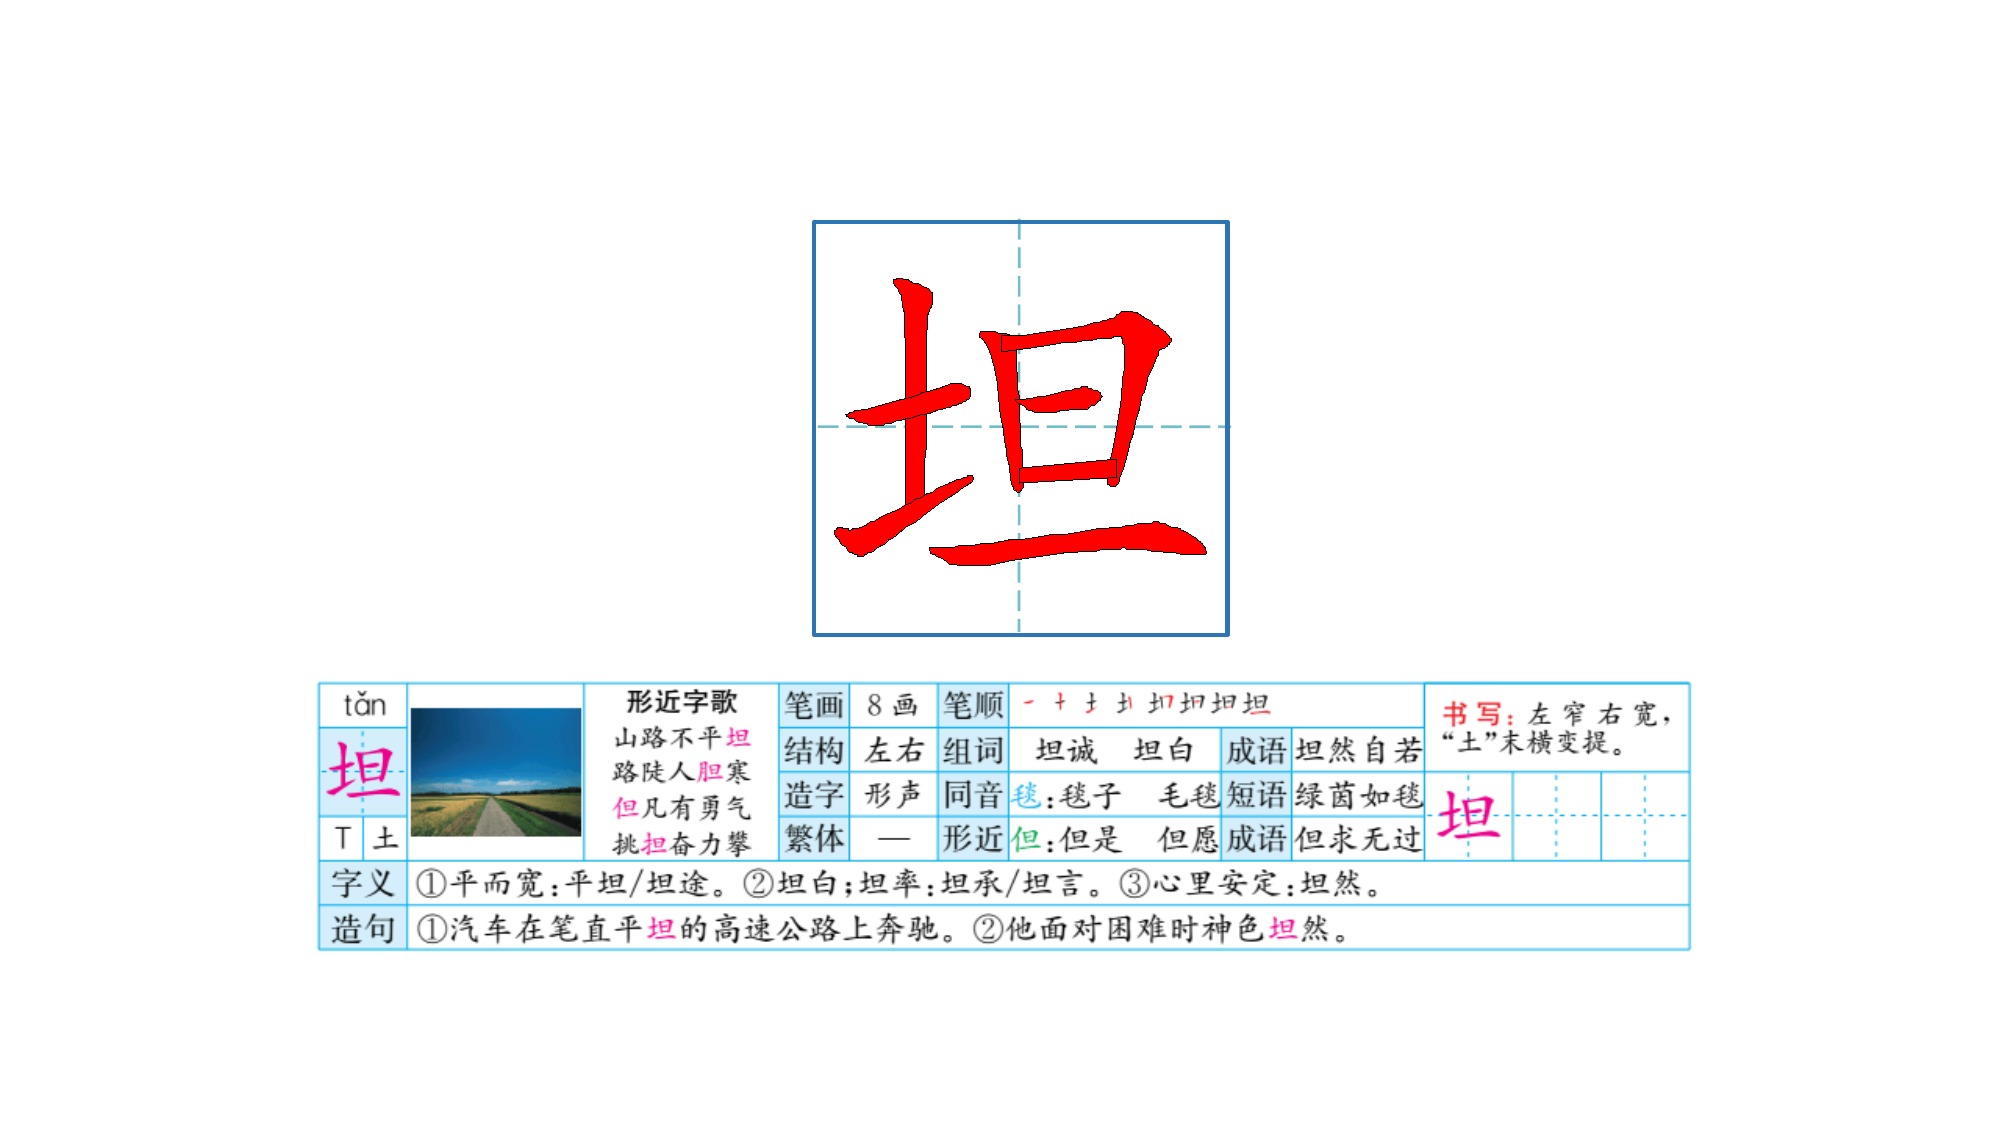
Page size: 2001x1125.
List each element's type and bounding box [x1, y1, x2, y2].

picture [308, 677, 1696, 956]
text_box [814, 218, 1232, 636]
